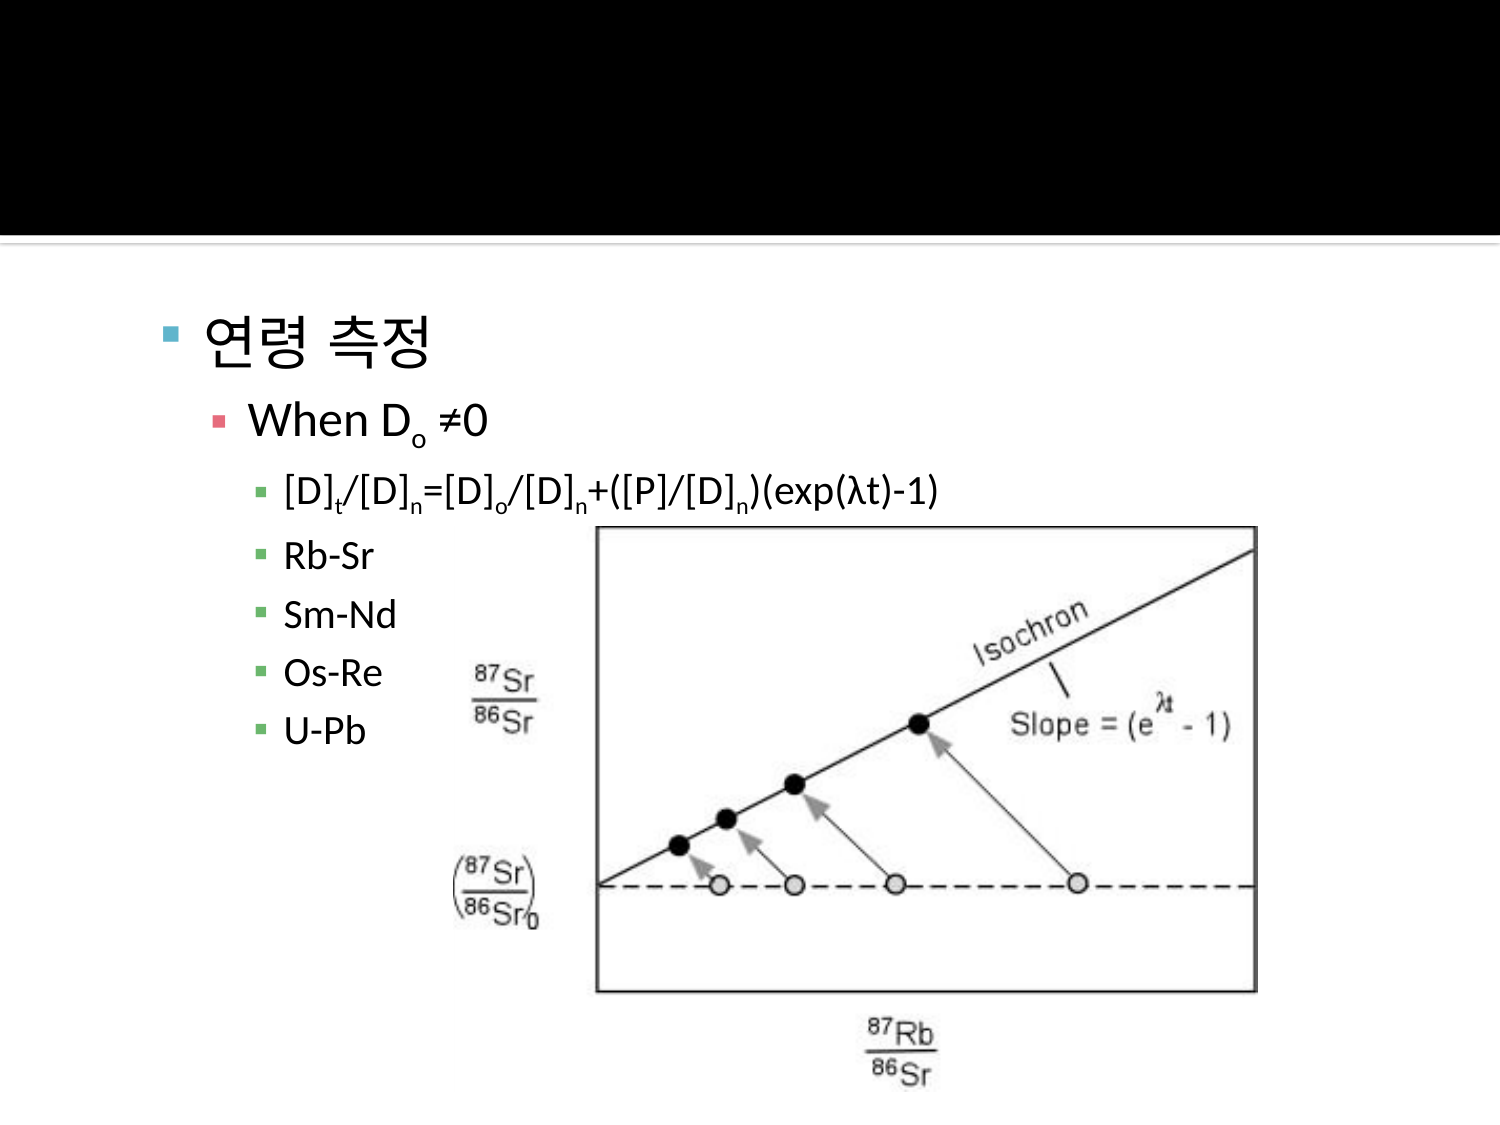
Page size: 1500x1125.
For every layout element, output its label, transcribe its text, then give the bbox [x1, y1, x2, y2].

list 연령 측정 When Do ≠0 [D]t/[D]n=[D]o/[D]n+([P]/[D]n)(exp(λt)-1) Rb-Sr Sm-Nd Os-Re U-Pb [75, 291, 1471, 1050]
picture [453, 526, 1258, 1092]
